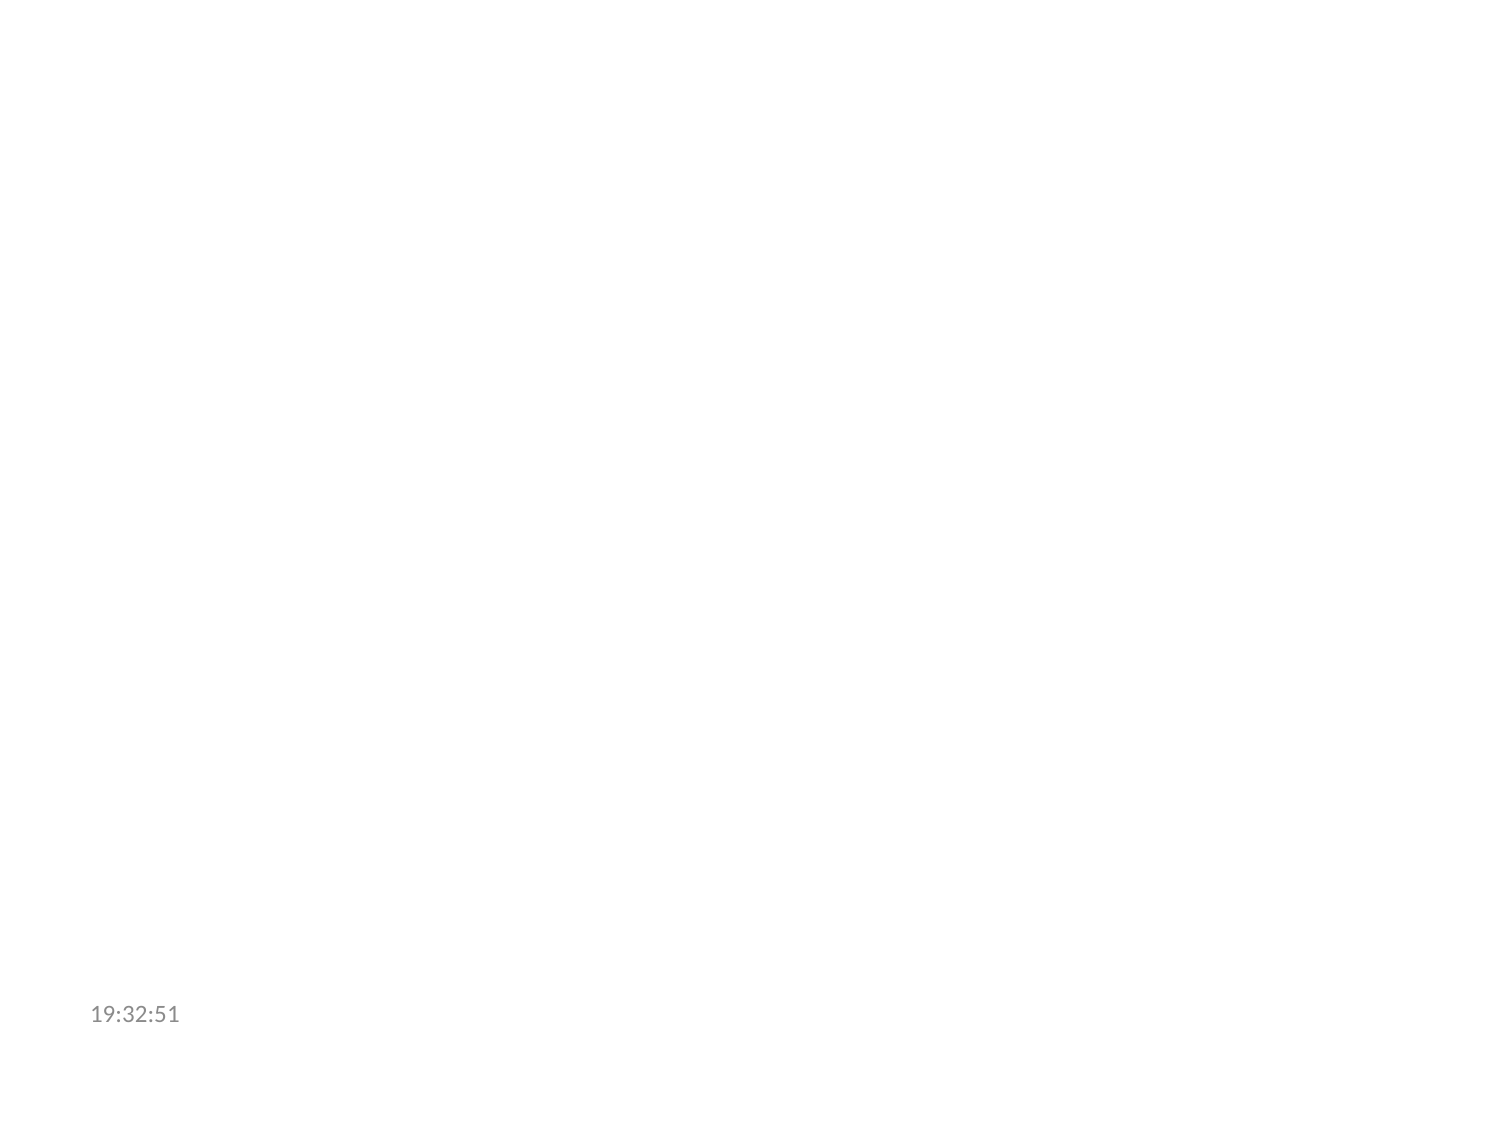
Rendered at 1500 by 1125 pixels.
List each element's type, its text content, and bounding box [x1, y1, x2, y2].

text_box 15:35:09 [75, 982, 425, 1043]
